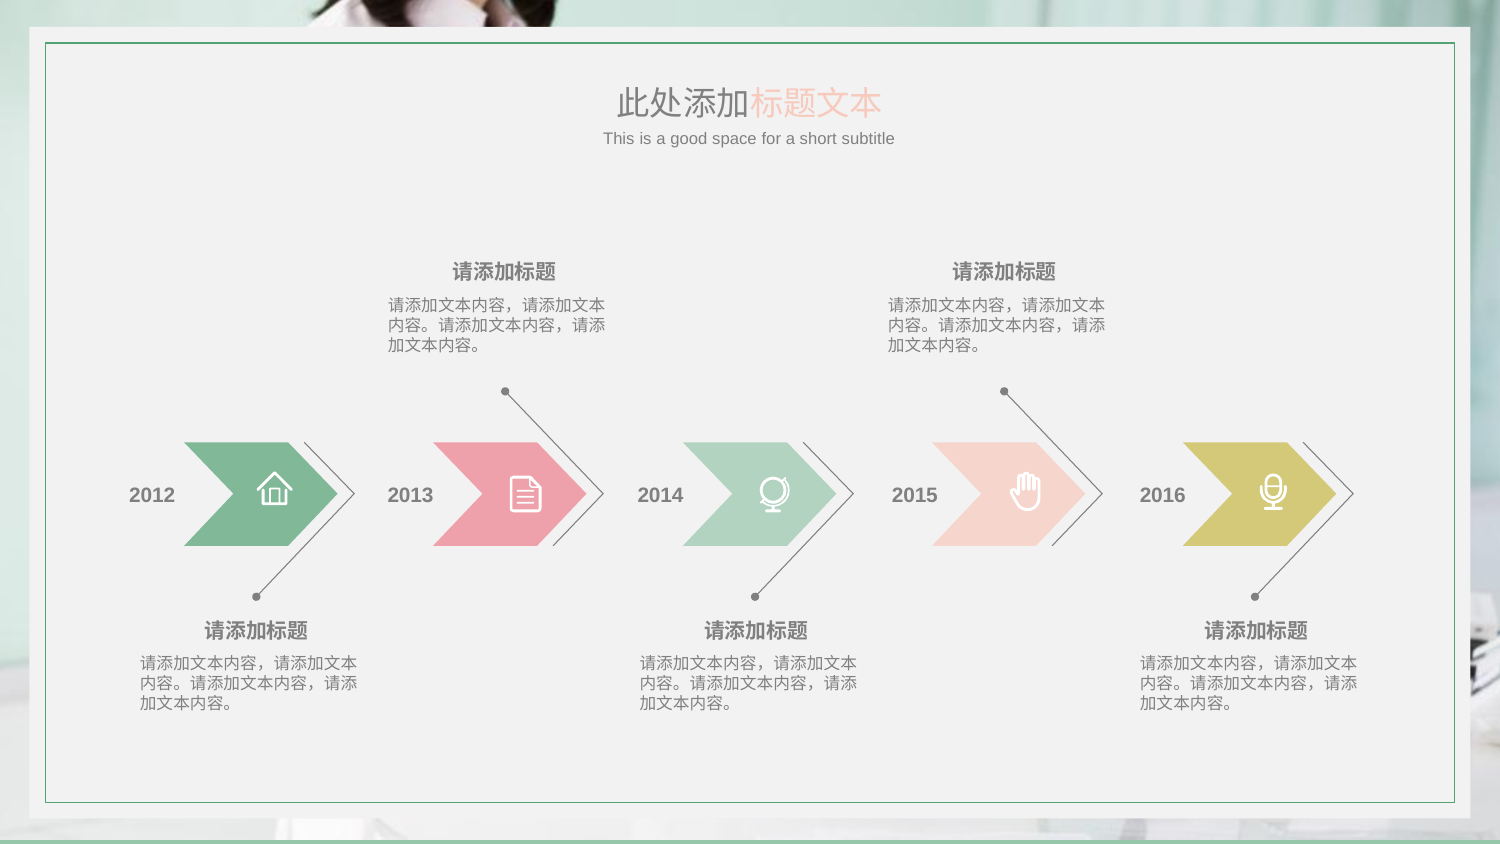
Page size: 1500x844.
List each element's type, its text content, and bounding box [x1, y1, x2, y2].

text_box This is a good space for a short subtitle [588, 120, 911, 155]
text_box [1259, 473, 1287, 510]
text_box 2012 [120, 481, 185, 507]
text_box [1000, 387, 1103, 546]
text_box [184, 442, 300, 546]
text_box 请添加文本内容，请添加文本内容。请添加文本内容，请添加文本内容。 [887, 294, 1122, 355]
text_box [1182, 442, 1299, 546]
text_box 请添加标题 [1139, 617, 1373, 643]
picture [0, 0, 1500, 840]
text_box [432, 442, 549, 546]
text_box 请添加文本内容，请添加文本内容。请添加文本内容，请添加文本内容。 [1139, 653, 1373, 714]
text_box 2013 [378, 481, 443, 507]
text_box 2016 [1130, 481, 1195, 507]
text_box 请添加标题 [139, 617, 373, 643]
text_box 请添加标题 [639, 617, 873, 643]
text_box [509, 475, 542, 513]
text_box [1250, 442, 1354, 601]
text_box 2014 [628, 481, 693, 507]
text_box [501, 387, 604, 546]
text_box 2015 [882, 481, 947, 507]
text_box 请添加标题 [387, 259, 622, 285]
text_box [932, 442, 1048, 546]
text_box [1009, 471, 1041, 512]
text_box 此处添加标题文本 [602, 74, 898, 120]
text_box [256, 471, 293, 506]
text_box 请添加文本内容，请添加文本内容。请添加文本内容，请添加文本内容。 [387, 294, 622, 355]
text_box 请添加文本内容，请添加文本内容。请添加文本内容，请添加文本内容。 [139, 653, 373, 714]
text_box 请添加标题 [887, 259, 1122, 285]
text_box [682, 442, 799, 546]
text_box [751, 442, 854, 601]
text_box 请添加文本内容，请添加文本内容。请添加文本内容，请添加文本内容。 [639, 653, 873, 714]
text_box [252, 442, 355, 601]
text_box [759, 476, 790, 513]
